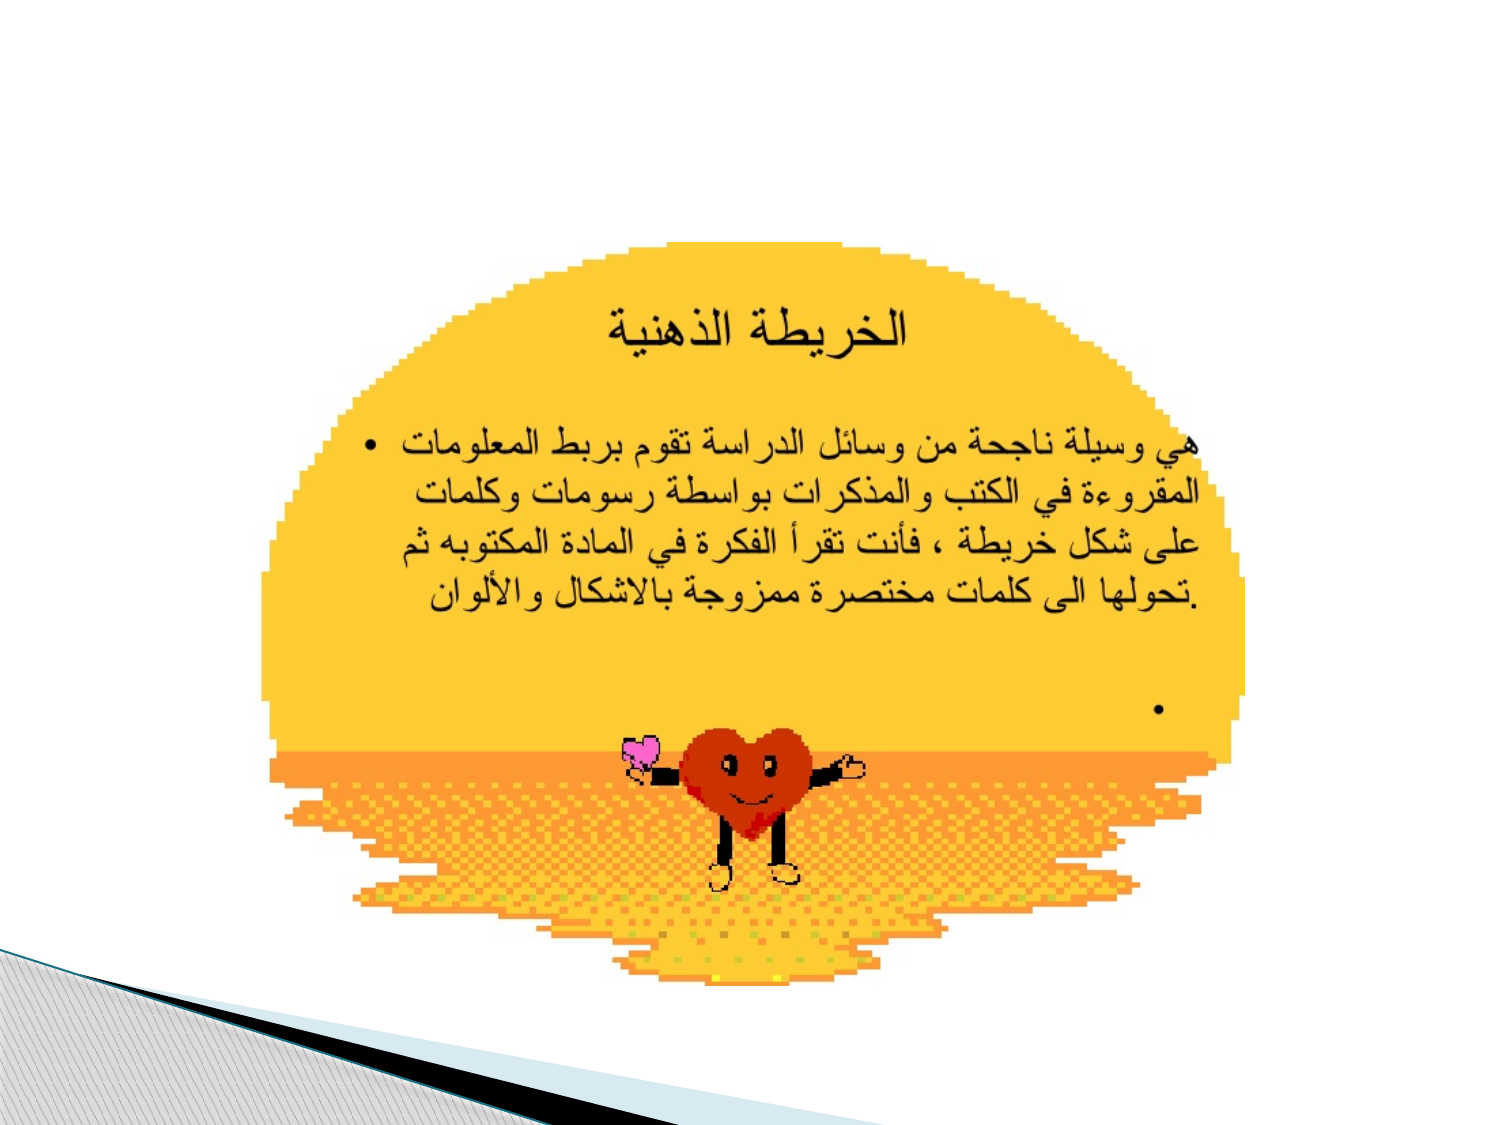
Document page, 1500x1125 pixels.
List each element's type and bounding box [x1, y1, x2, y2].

list [254, 242, 1246, 986]
